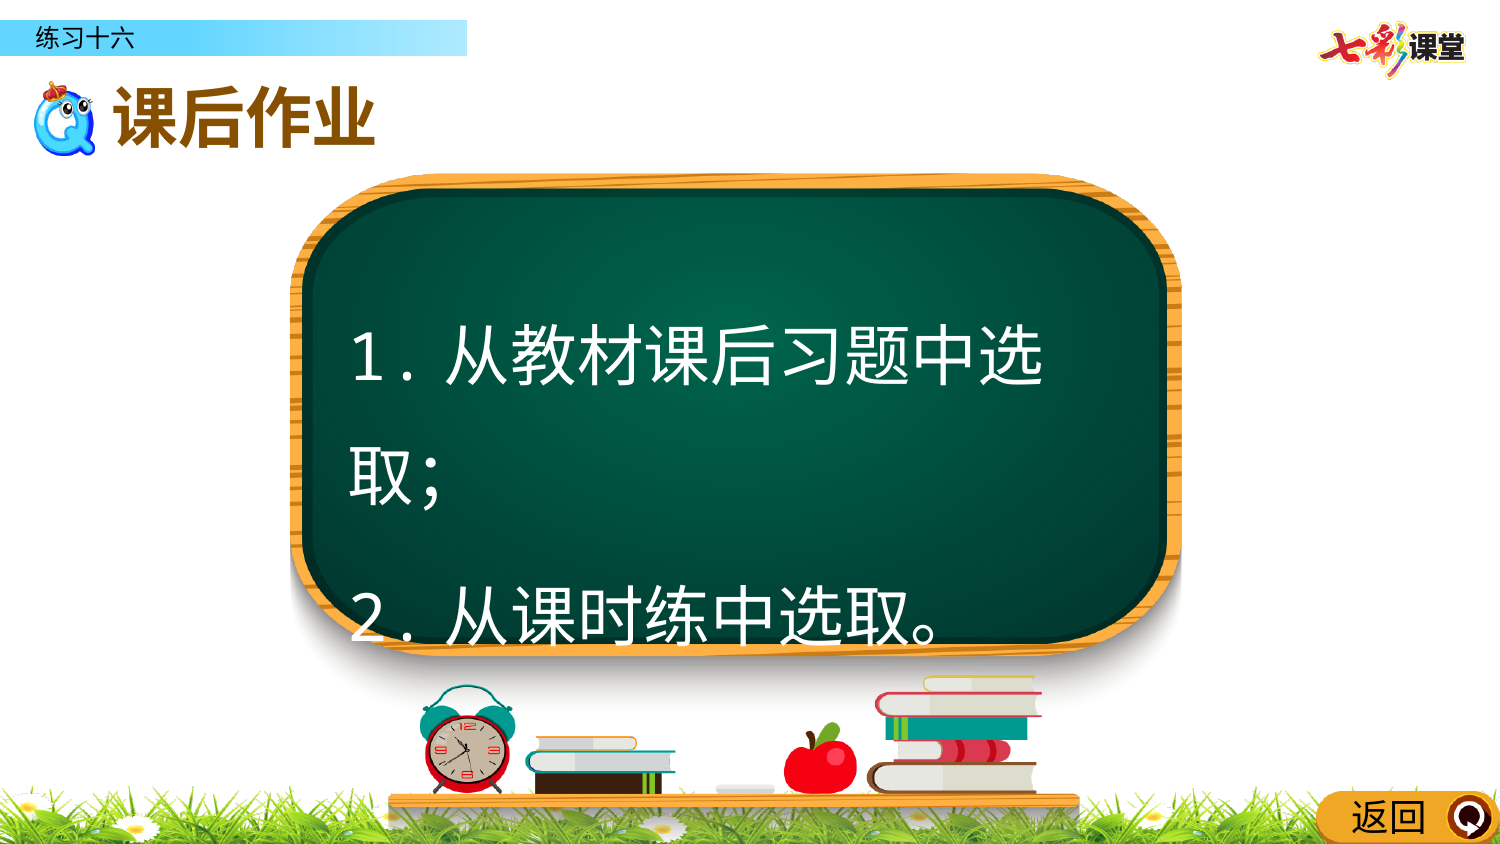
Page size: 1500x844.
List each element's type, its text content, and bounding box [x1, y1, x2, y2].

picture [34, 80, 96, 157]
picture [0, 173, 1500, 844]
picture [1316, 20, 1468, 80]
text_box 课后作业 [100, 69, 404, 161]
